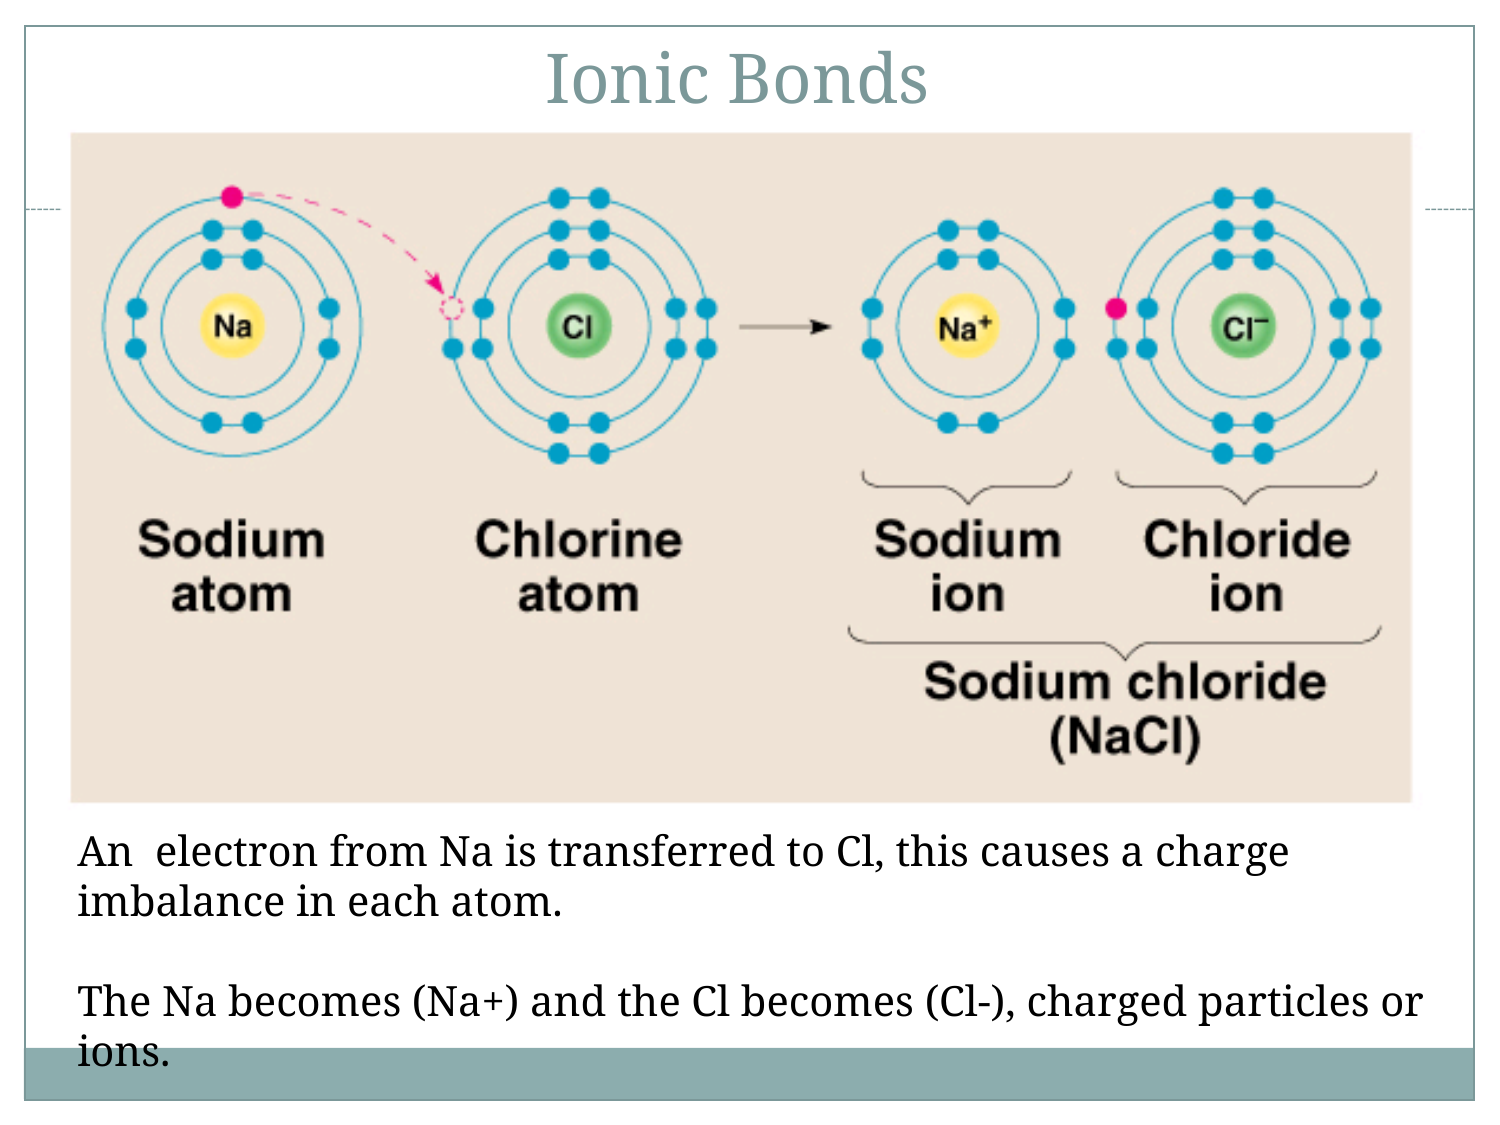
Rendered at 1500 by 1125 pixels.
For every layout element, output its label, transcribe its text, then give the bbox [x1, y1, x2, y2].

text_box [62, 124, 1426, 820]
text_box Ionic Bonds [37, 0, 1438, 125]
text_box An electron from Na is transferred to Cl, this causes a charge imbalance in each atom. The Na becomes (Na+) and the Cl becomes (Cl-), charged particles or ions. [62, 817, 1441, 1083]
